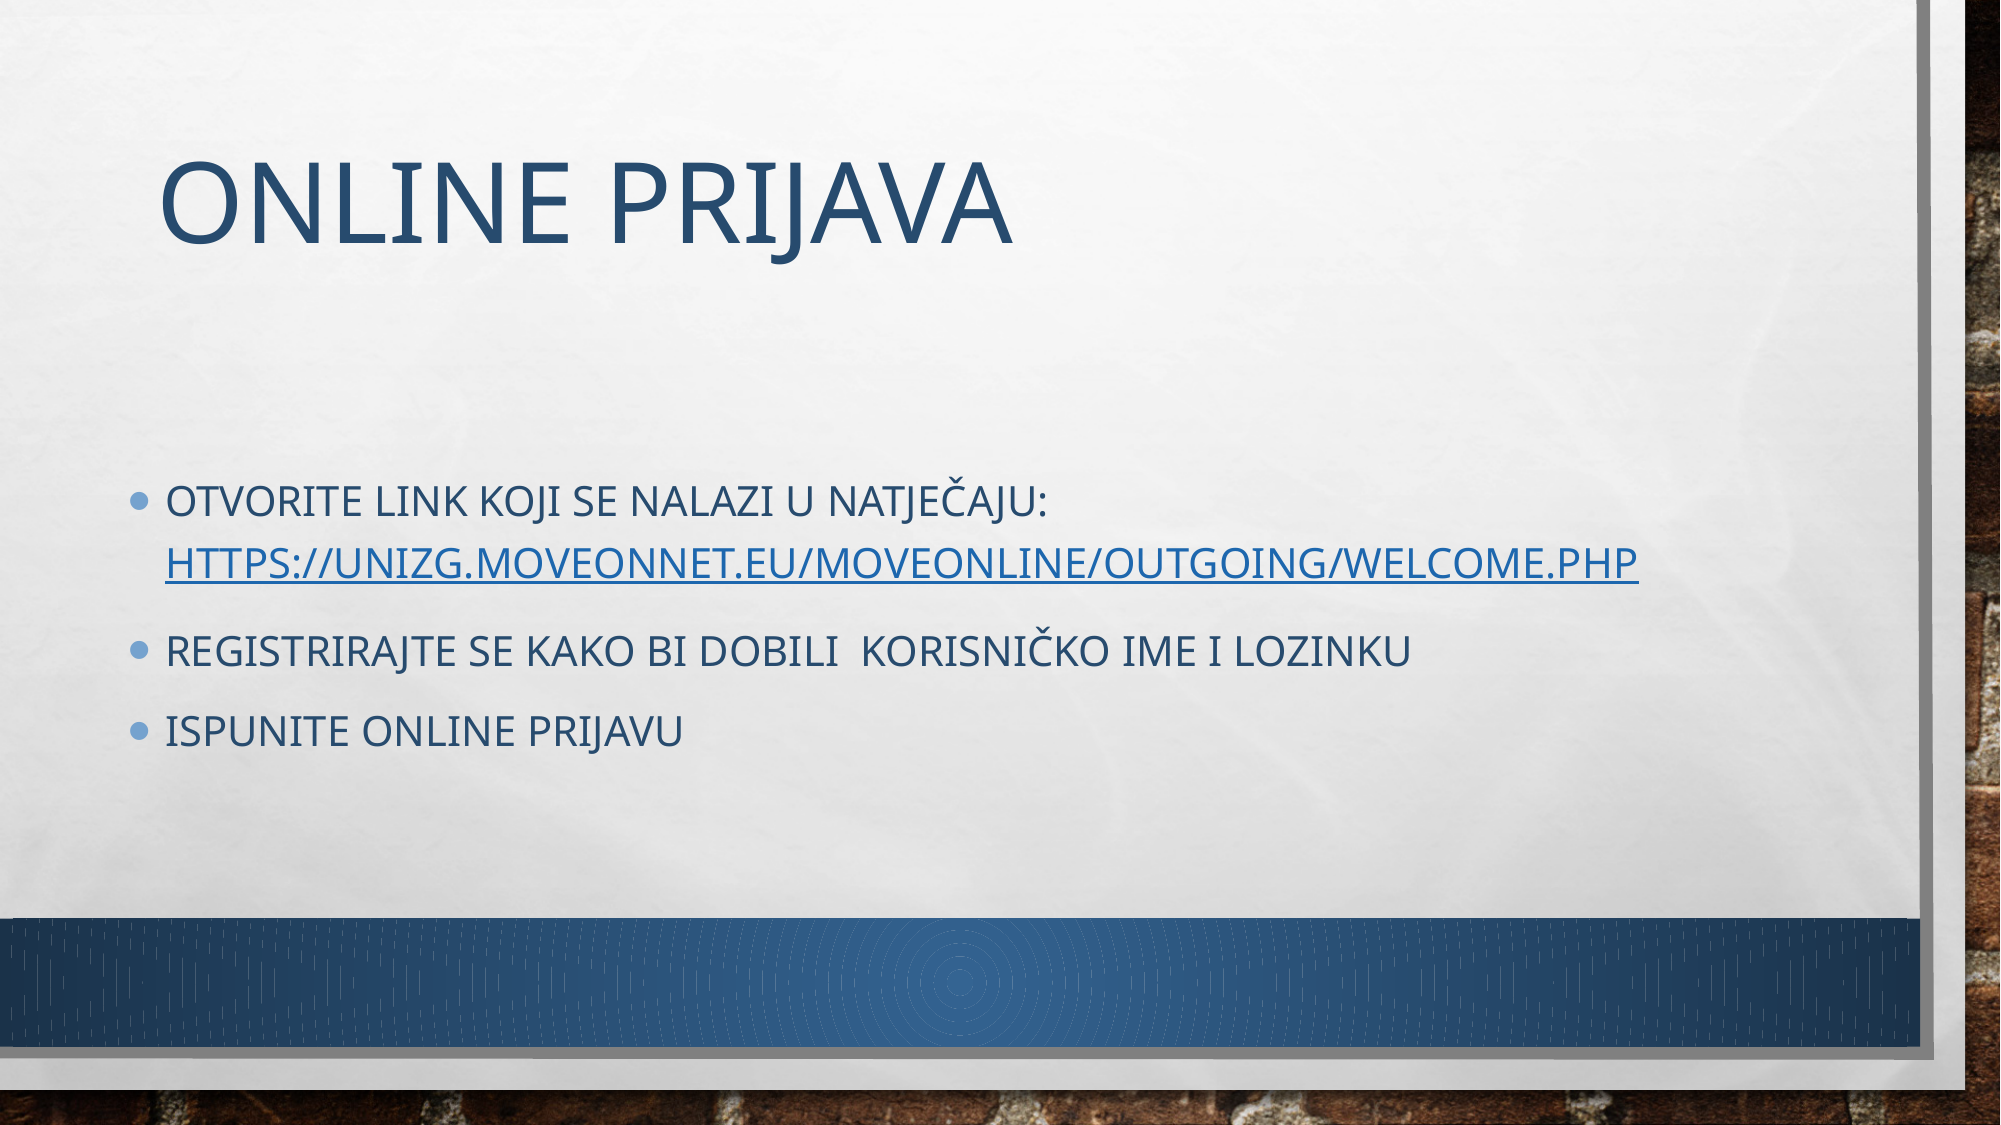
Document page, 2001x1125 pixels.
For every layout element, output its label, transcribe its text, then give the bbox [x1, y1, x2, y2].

title Online prijava [112, 112, 1818, 302]
list Otvorite link koji se nalazi u natječaju: https://unizg.moveonnet.eu/moveonline/outgoing/welcome.php Registrirajte se kako bi dobili korisničko ime i lozinku Ispunite online prijavu [112, 338, 1818, 882]
picture [0, 0, 2000, 1125]
